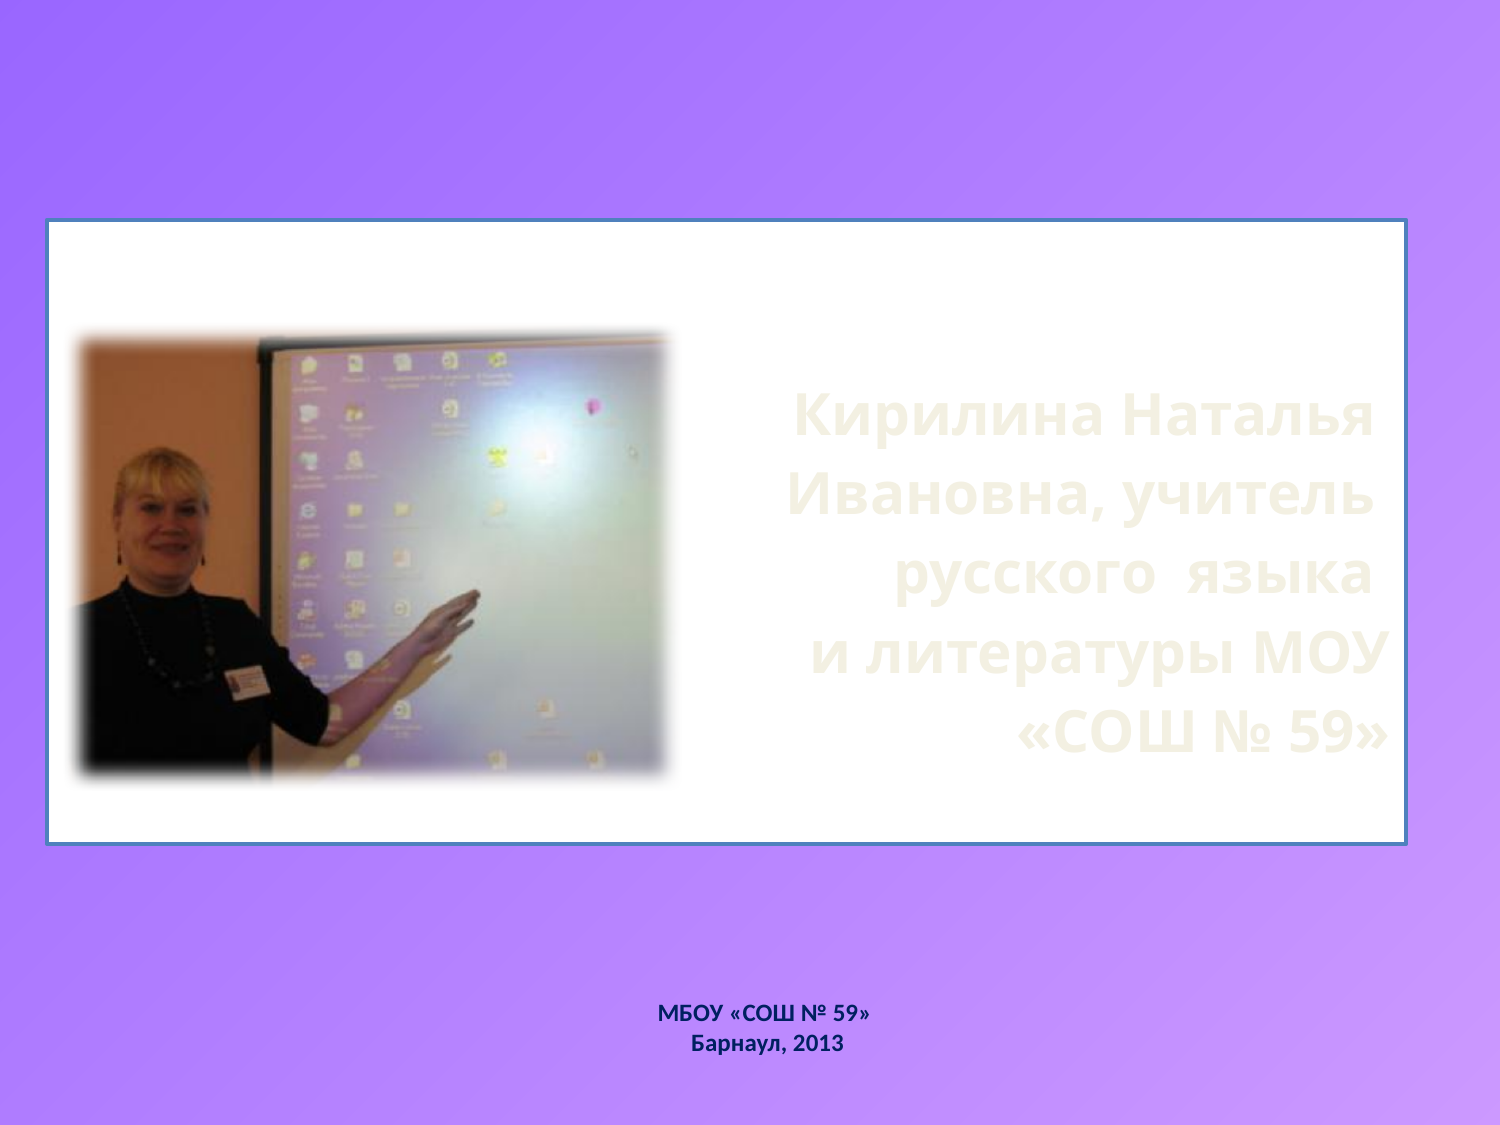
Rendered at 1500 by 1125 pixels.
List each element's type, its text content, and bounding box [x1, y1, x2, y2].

footer МБОУ «СОШ № 59» Барнаул, 2013 [527, 996, 1003, 1056]
picture [25, 314, 683, 793]
title Кирилина Наталья Ивановна, учитель русского языка и литературы МОУ «СОШ № 59» [45, 218, 1408, 846]
